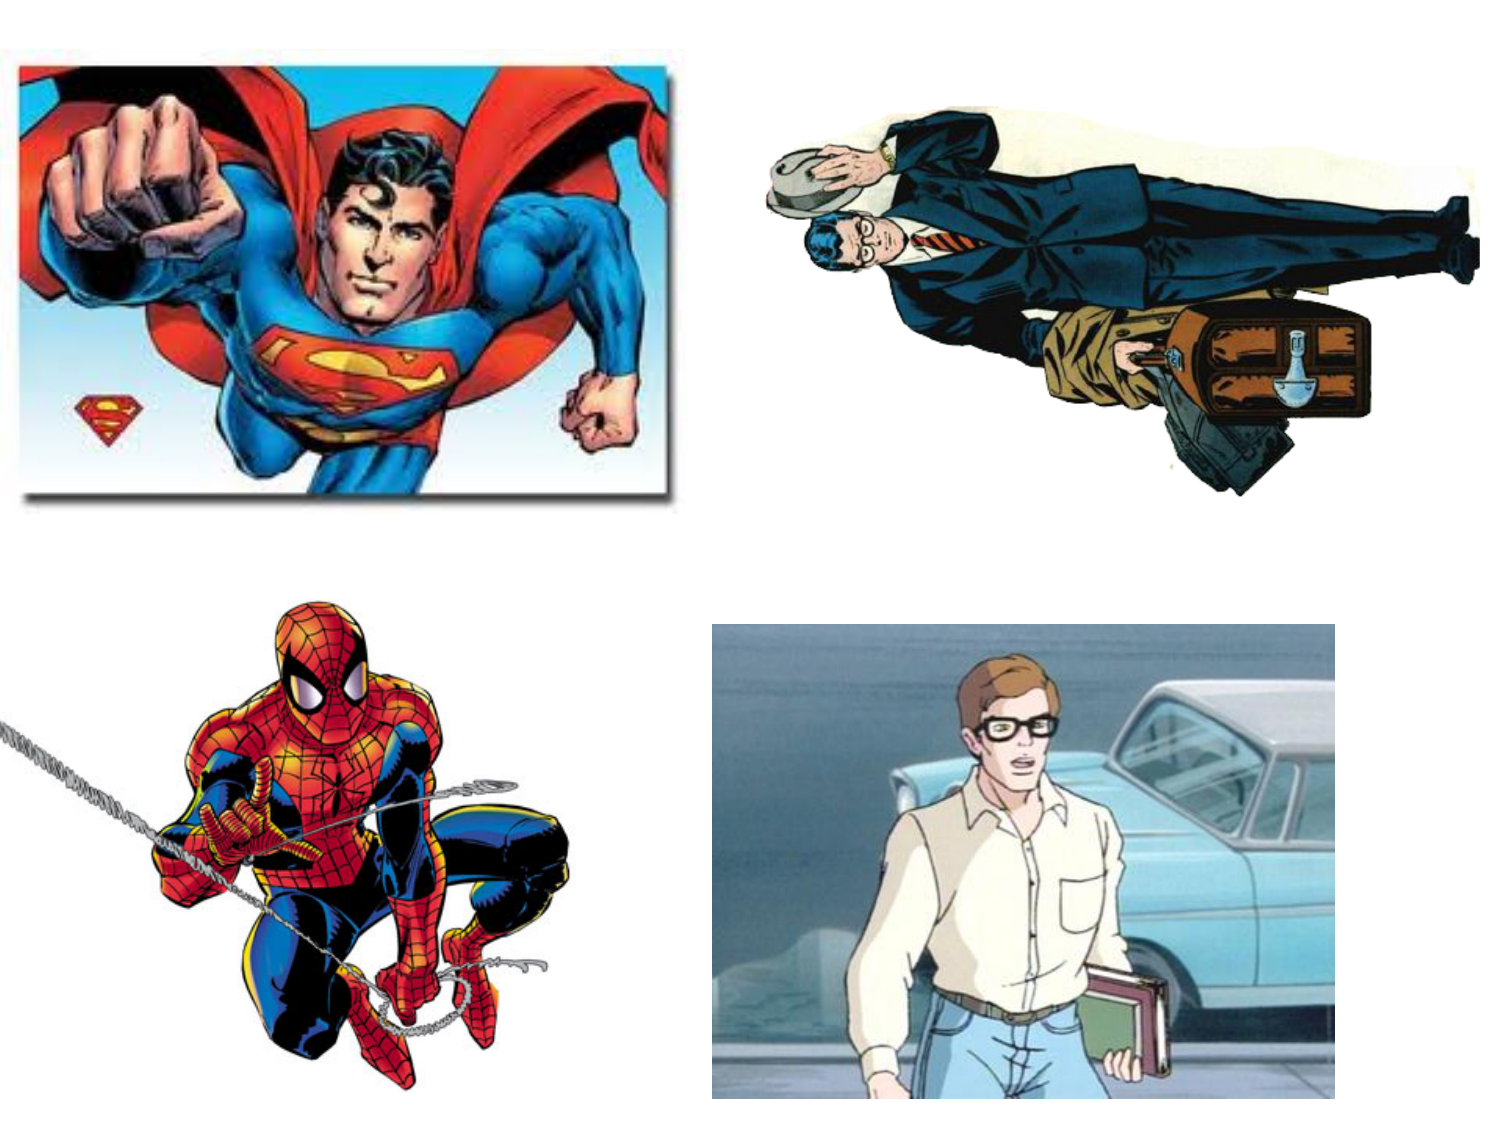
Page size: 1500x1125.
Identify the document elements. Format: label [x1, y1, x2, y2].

picture [0, 599, 665, 1093]
picture [0, 49, 688, 514]
picture [712, 0, 1479, 1099]
